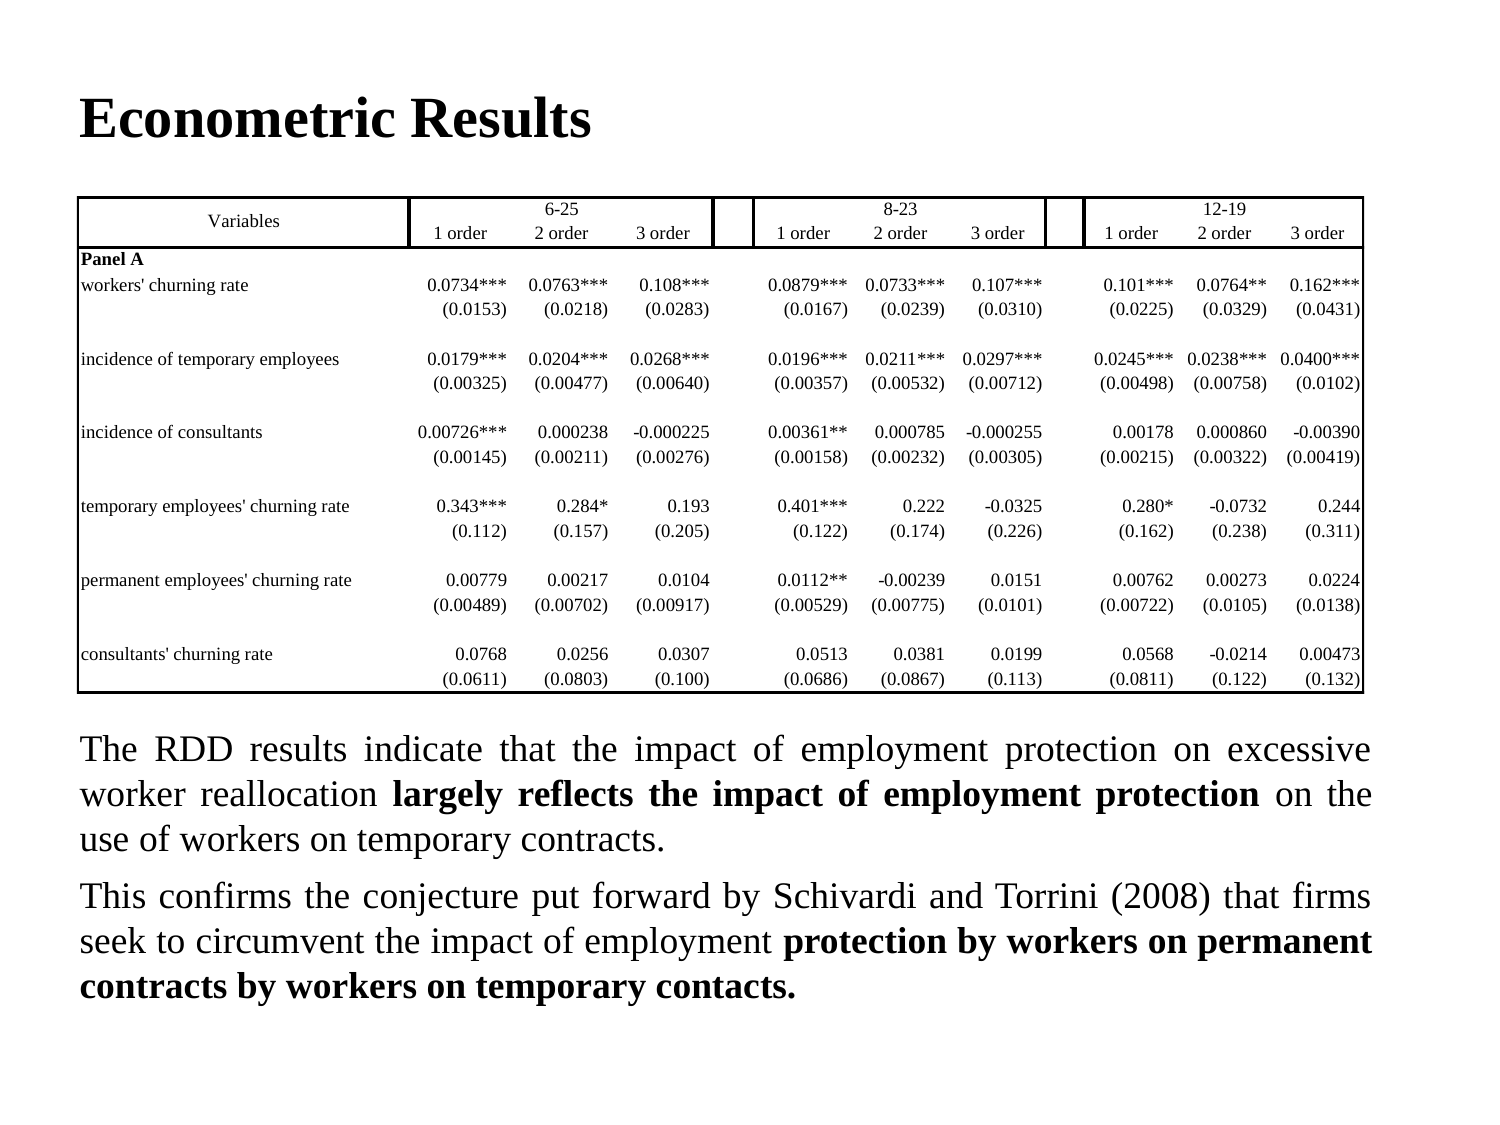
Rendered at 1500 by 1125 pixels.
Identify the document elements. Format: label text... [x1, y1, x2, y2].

text_box The RDD results indicate that the impact of employment protection on excessive worker reallocation largely reflects the impact of employment protection on the use of workers on temporary contracts. This confirms the conjecture put forward by Schivardi and Torrini (2008) that firms seek to circumvent the impact of employment protection by workers on permanent contracts by workers on temporary contacts. [64, 716, 1388, 1014]
picture [76, 196, 1365, 694]
text_box Econometric Results [64, 54, 1447, 173]
